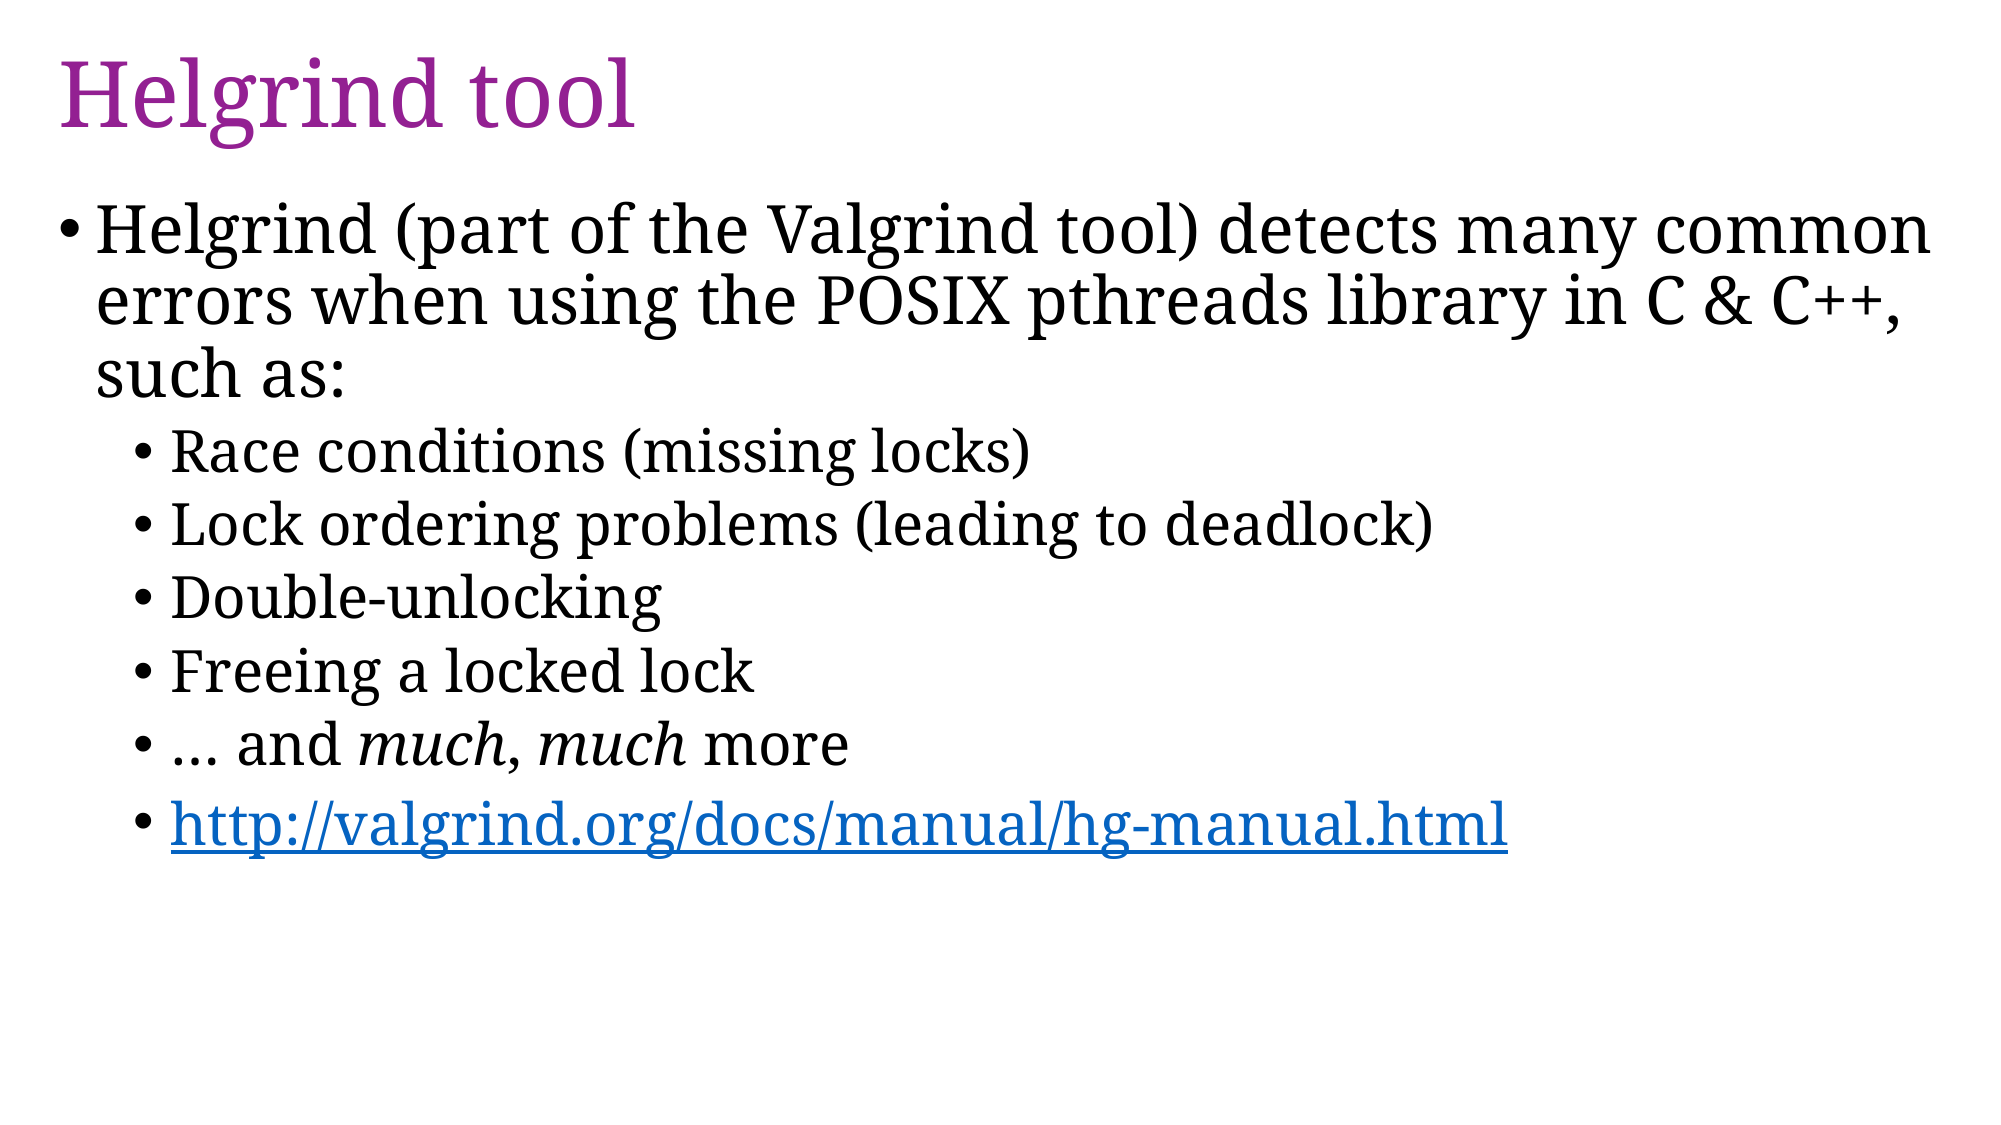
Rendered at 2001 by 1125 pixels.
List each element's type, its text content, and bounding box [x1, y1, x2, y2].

list Helgrind (part of the Valgrind tool) detects many common errors when using the POSIX pthreads library in C & C++, such as: Race conditions (missing locks) Lock ordering problems (leading to deadlock) Double-unlocking Freeing a locked lock … and much, much more http://valgrind.org/docs/manual/hg-manual.html [43, 188, 1953, 1106]
title Helgrind tool [43, 25, 1953, 171]
